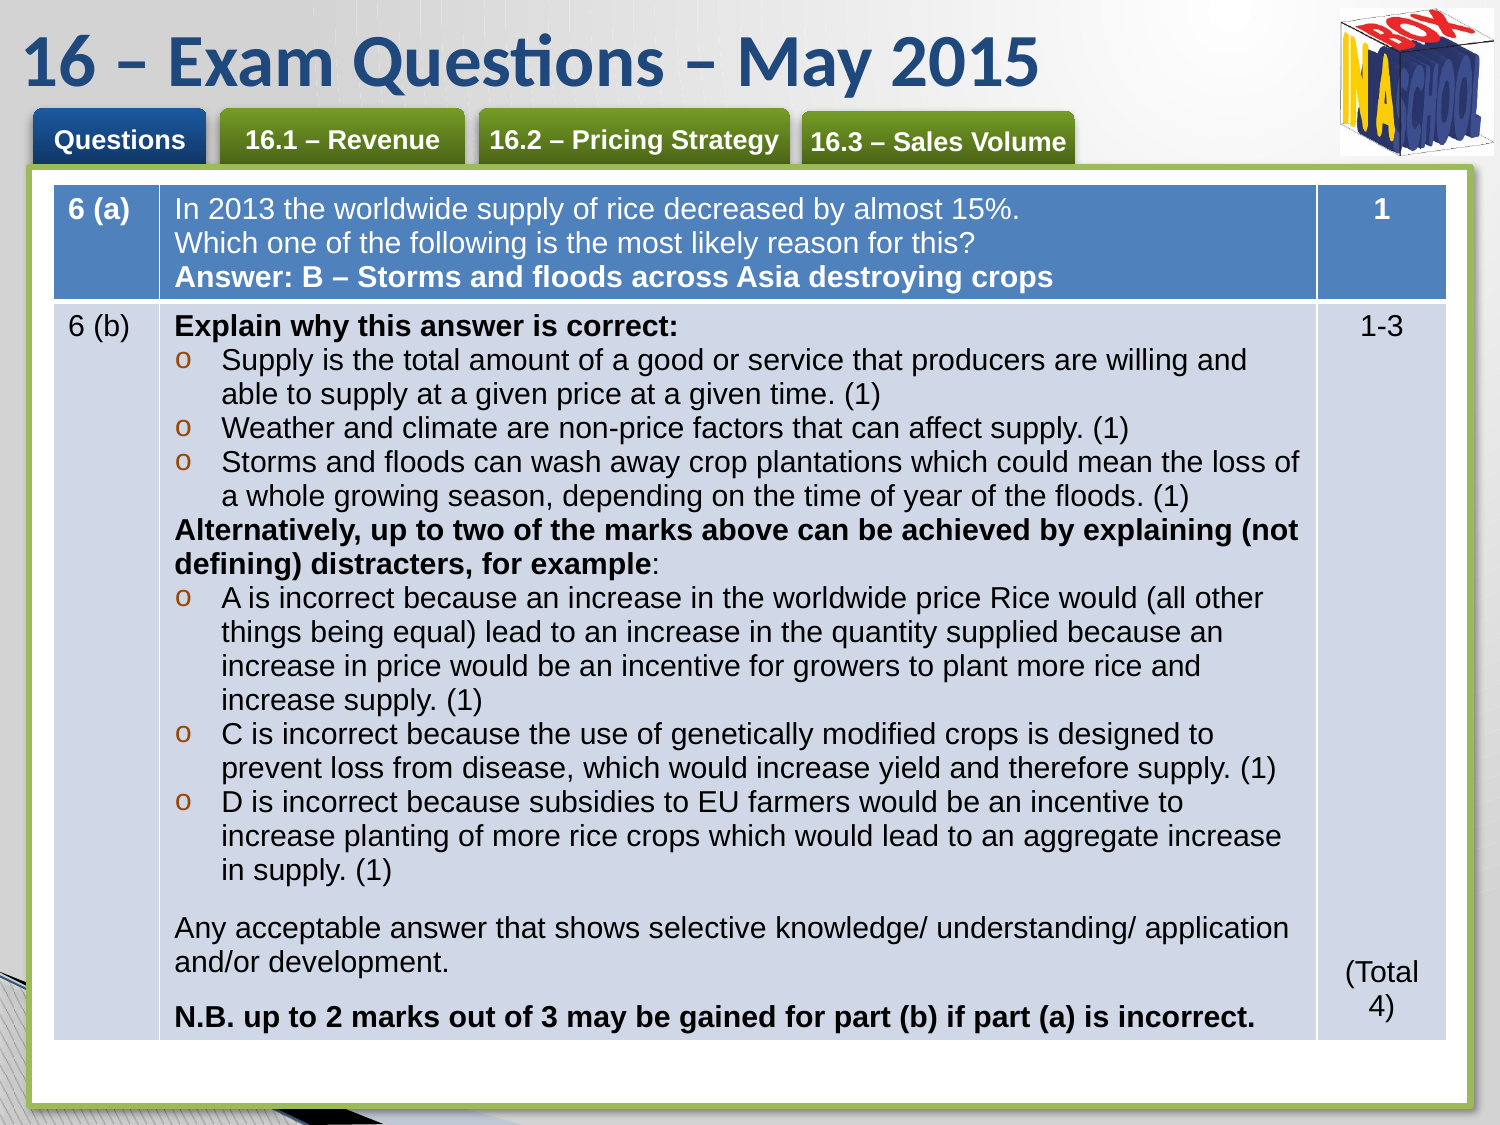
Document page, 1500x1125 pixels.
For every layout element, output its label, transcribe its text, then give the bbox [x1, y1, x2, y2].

picture [1340, 8, 1495, 156]
table_cell 1-3 (Total 4) [1318, 304, 1446, 1040]
picture [281, 1114, 303, 1125]
table_header 6 (a) [54, 185, 159, 299]
title 16 – Exam Questions – May 2015 [5, 11, 1270, 102]
table_header 1 [1318, 185, 1446, 299]
table_header In 2013 the worldwide supply of rice decreased by almost 15%. Which one of the following is the most likely reason for this? Answer: B – Storms and floods across Asia destroying crops [160, 185, 1316, 299]
table_cell Explain why this answer is correct: Supply is the total amount of a good or service that producers are willing and able to supply at a given price at a given time. (1) Weather and climate are non-price factors that can affect supply. (1) Storms and floods can wash away crop plantations which could mean the loss of a whole growing season, depending on the time of year of the floods. (1) Alternatively, up to two of the marks above can be achieved by explaining (not defining) distracters, for example: A is incorrect because an increase in the worldwide price Rice would (all other things being equal) lead to an increase in the quantity supplied because an increase in price would be an incentive for growers to plant more rice and increase supply. (1) C is incorrect because the use of genetically modified crops is designed to prevent loss from disease, which would increase yield and therefore supply. (1) D is incorrect because subsidies to EU farmers would be an incentive to increase planting of more rice crops which would lead to an aggregate increase in supply. (1) Any acceptable answer that shows selective knowledge/ understanding/ application and/or development. N.B. up to 2 marks out of 3 may be gained for part (b) if part (a) is incorrect. [160, 304, 1316, 1040]
table_cell 6 (b) [54, 304, 159, 1040]
